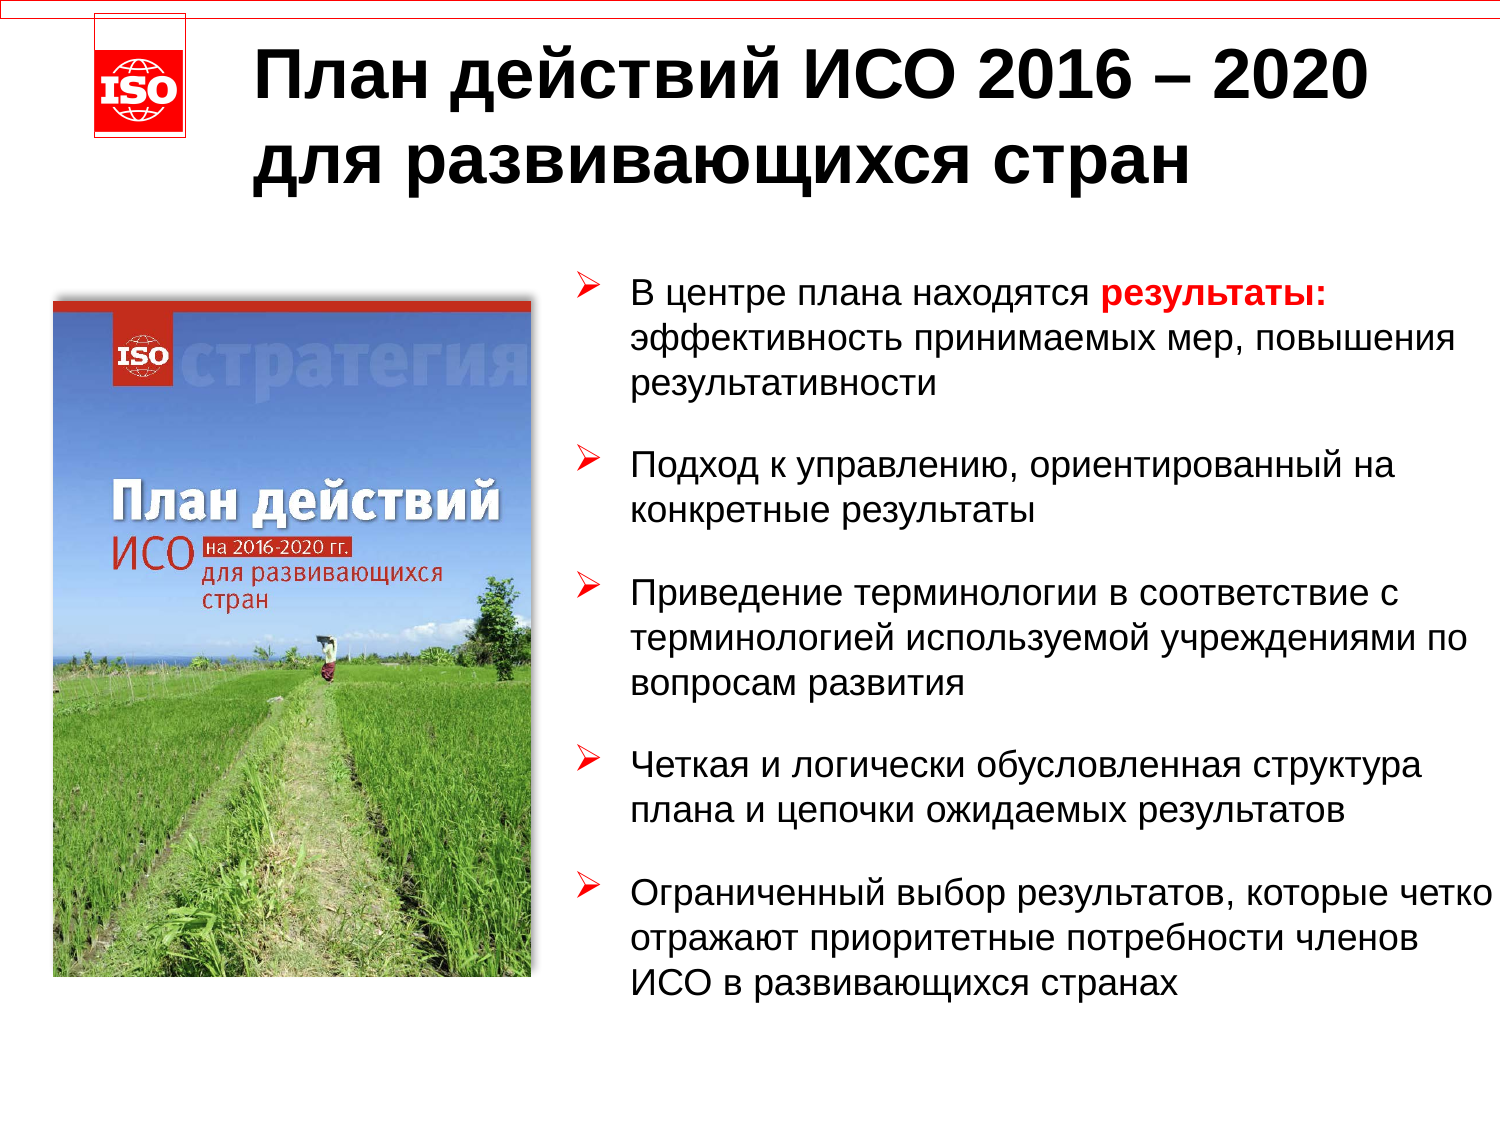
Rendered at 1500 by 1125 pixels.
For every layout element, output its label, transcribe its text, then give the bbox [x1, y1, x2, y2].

title План действий ИСО 2016 – 2020 для развивающихся стран [238, 115, 1488, 194]
text_box В центре плана находятся результаты: эффективность принимаемых мер, повышения результативности Подход к управлению, ориентированный на конкретные результаты Приведение терминологии в соответствие с терминологией используемой учреждениями по вопросам развития Четкая и логически обусловленная структура плана и цепочки ожидаемых результатов Ограниченный выбор результатов, которые четко отражают приоритетные потребности членов ИСО в развивающихся странах [558, 260, 1500, 1010]
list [53, 300, 531, 977]
